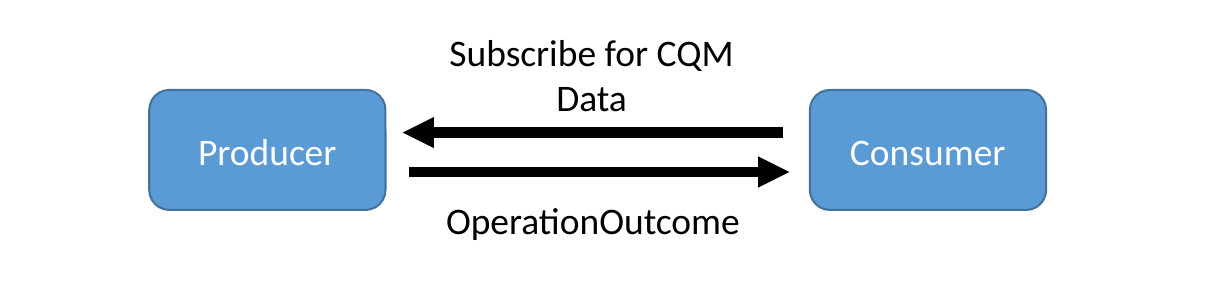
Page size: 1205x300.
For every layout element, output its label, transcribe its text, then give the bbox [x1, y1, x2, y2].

text_box Subscribe for CQM Data [406, 21, 778, 89]
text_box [149, 89, 1047, 251]
